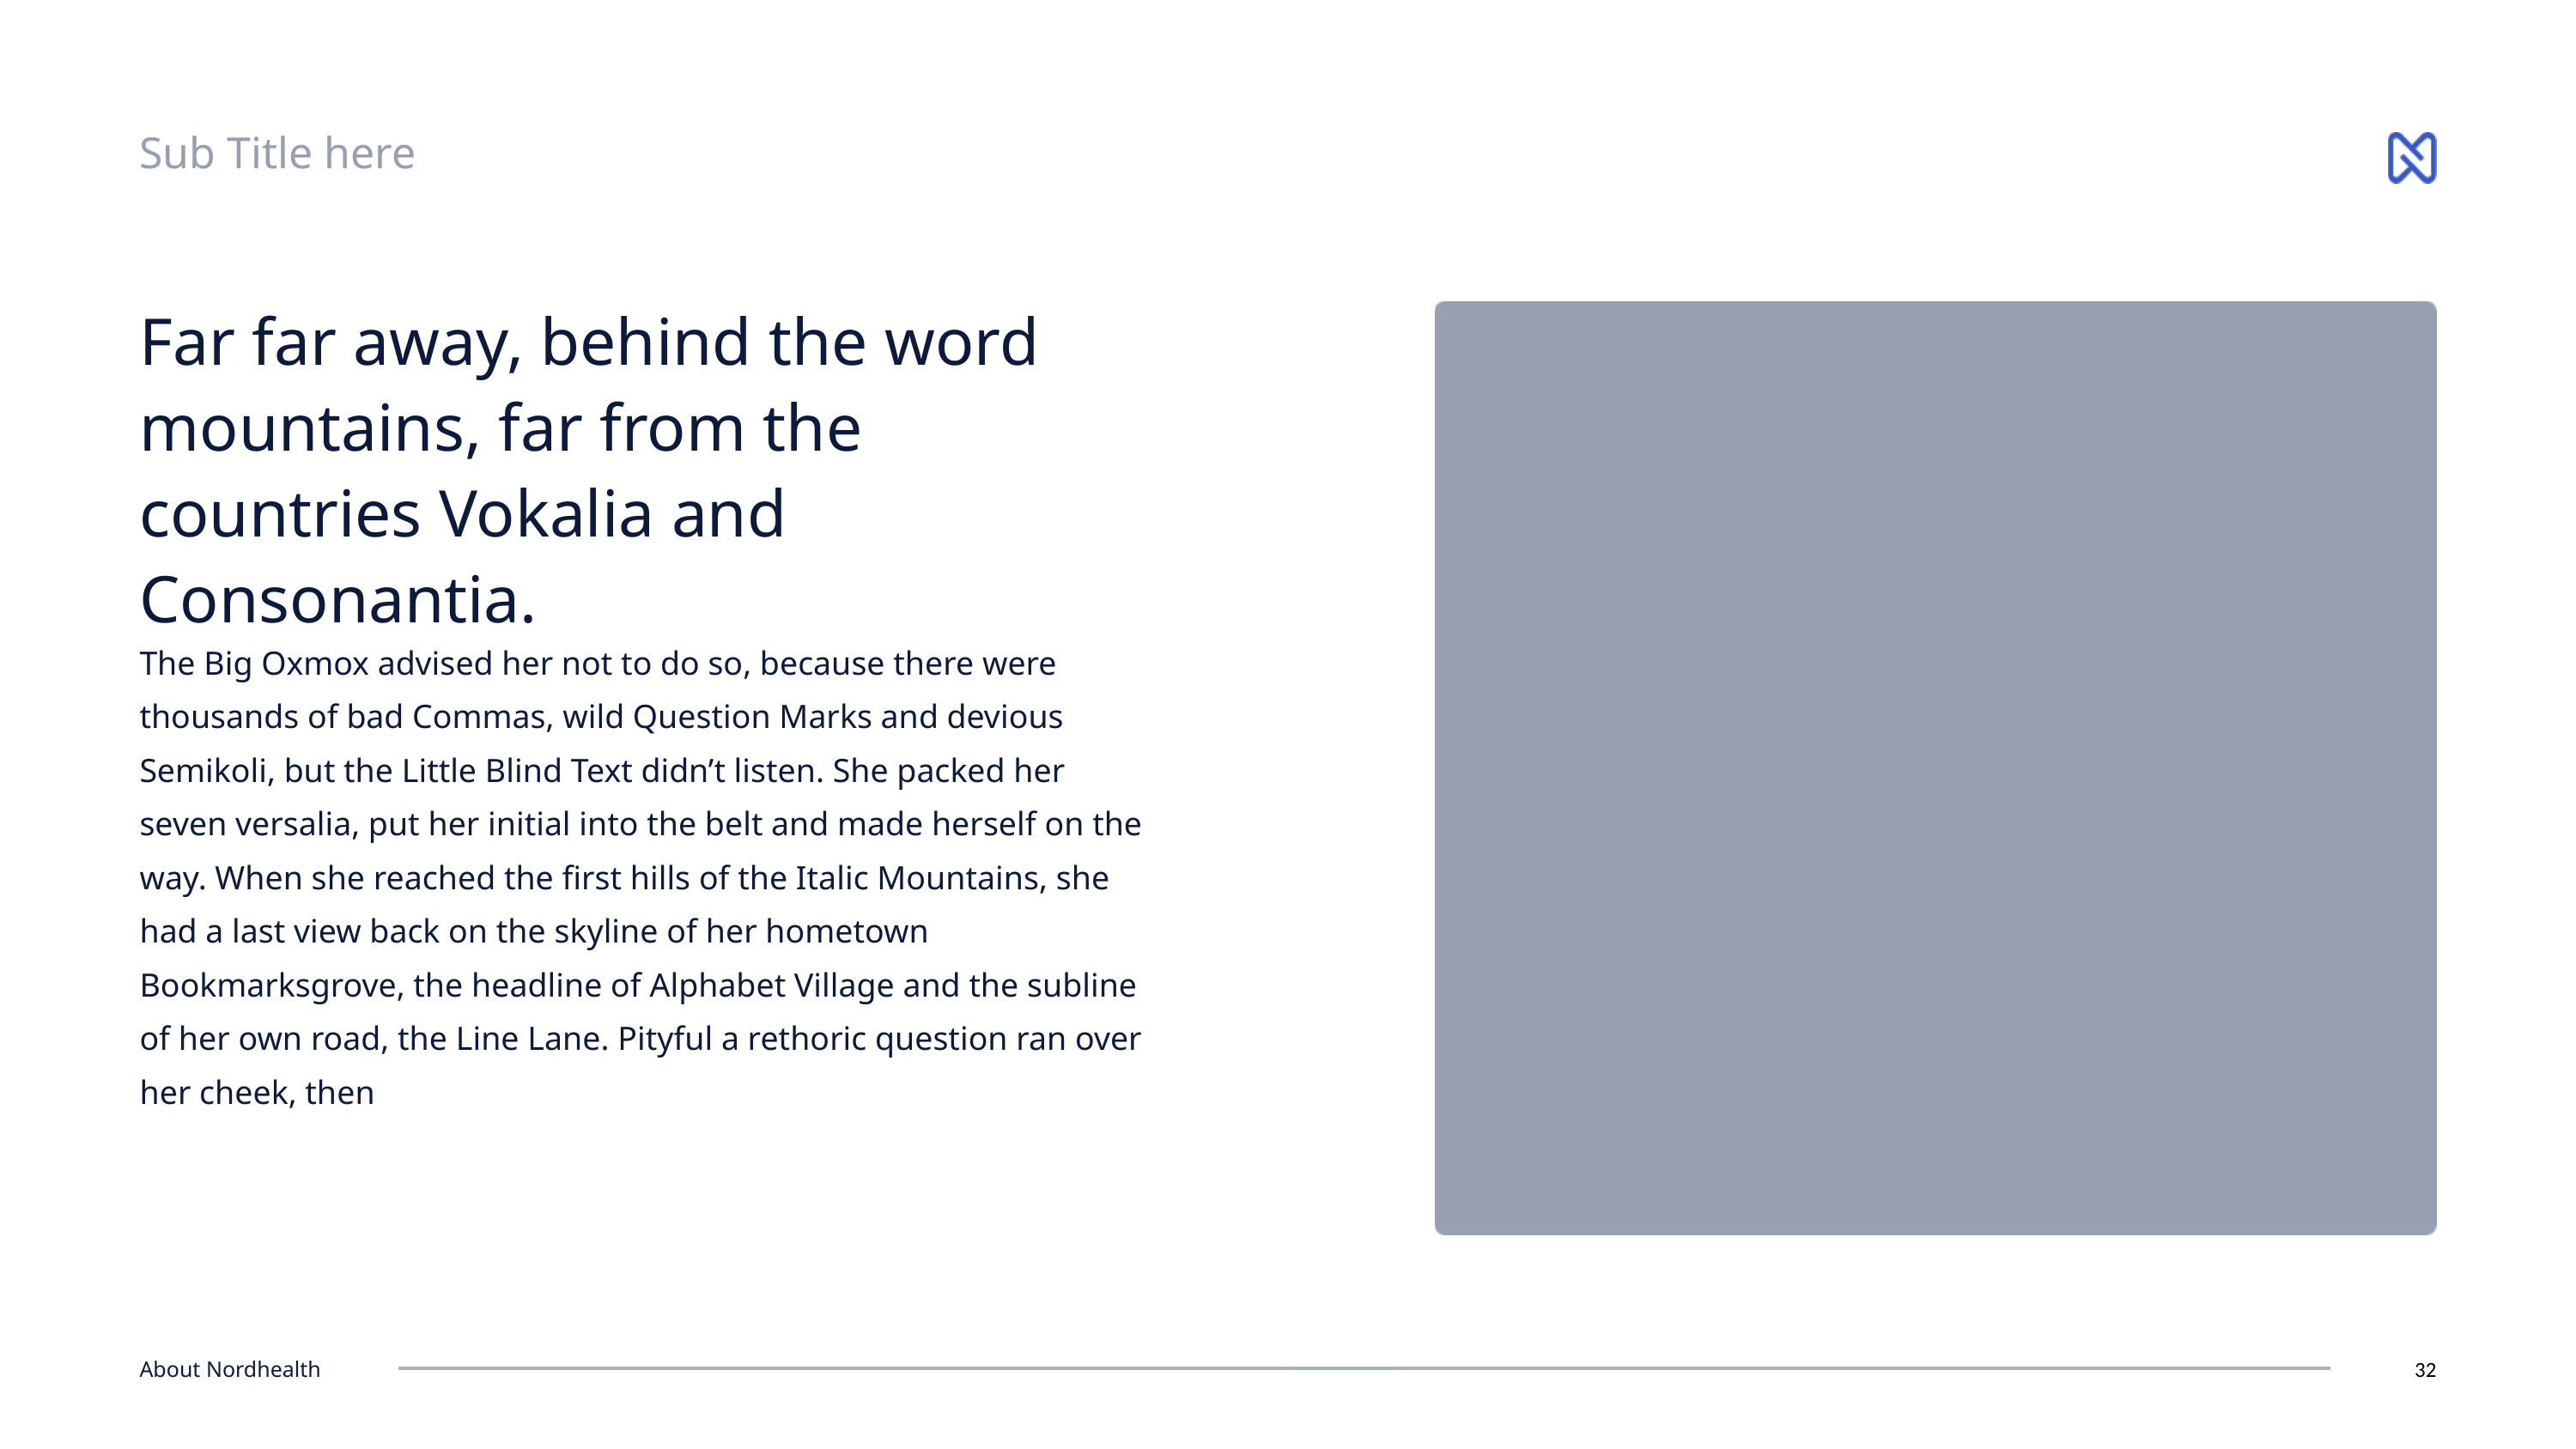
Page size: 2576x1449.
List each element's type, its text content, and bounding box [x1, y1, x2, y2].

text_box Sub Title here [139, 118, 1008, 178]
picture [2388, 132, 2437, 184]
text_box The Big Oxmox advised her not to do so, because there were thousands of bad Commas, wild Question Marks and devious Semikoli, but the Little Blind Text didn’t listen. She packed her seven versalia, put her initial into the belt and made herself on the way. When she reached the first hills of the Italic Mountains, she had a last view back on the skyline of her hometown Bookmarksgrove, the headline of Alphabet Village and the subline of her own road, the Line Lane. Pityful a rethoric question ran over her cheek, then [139, 627, 1163, 1111]
picture [398, 1367, 2330, 1370]
picture [1435, 301, 2437, 1236]
text_box About Nordhealth [139, 1343, 433, 1382]
text_box 32 [2150, 1343, 2437, 1382]
text_box Far far away, behind the word mountains, far from the countries Vokalia and Consonantia. [139, 292, 1151, 627]
